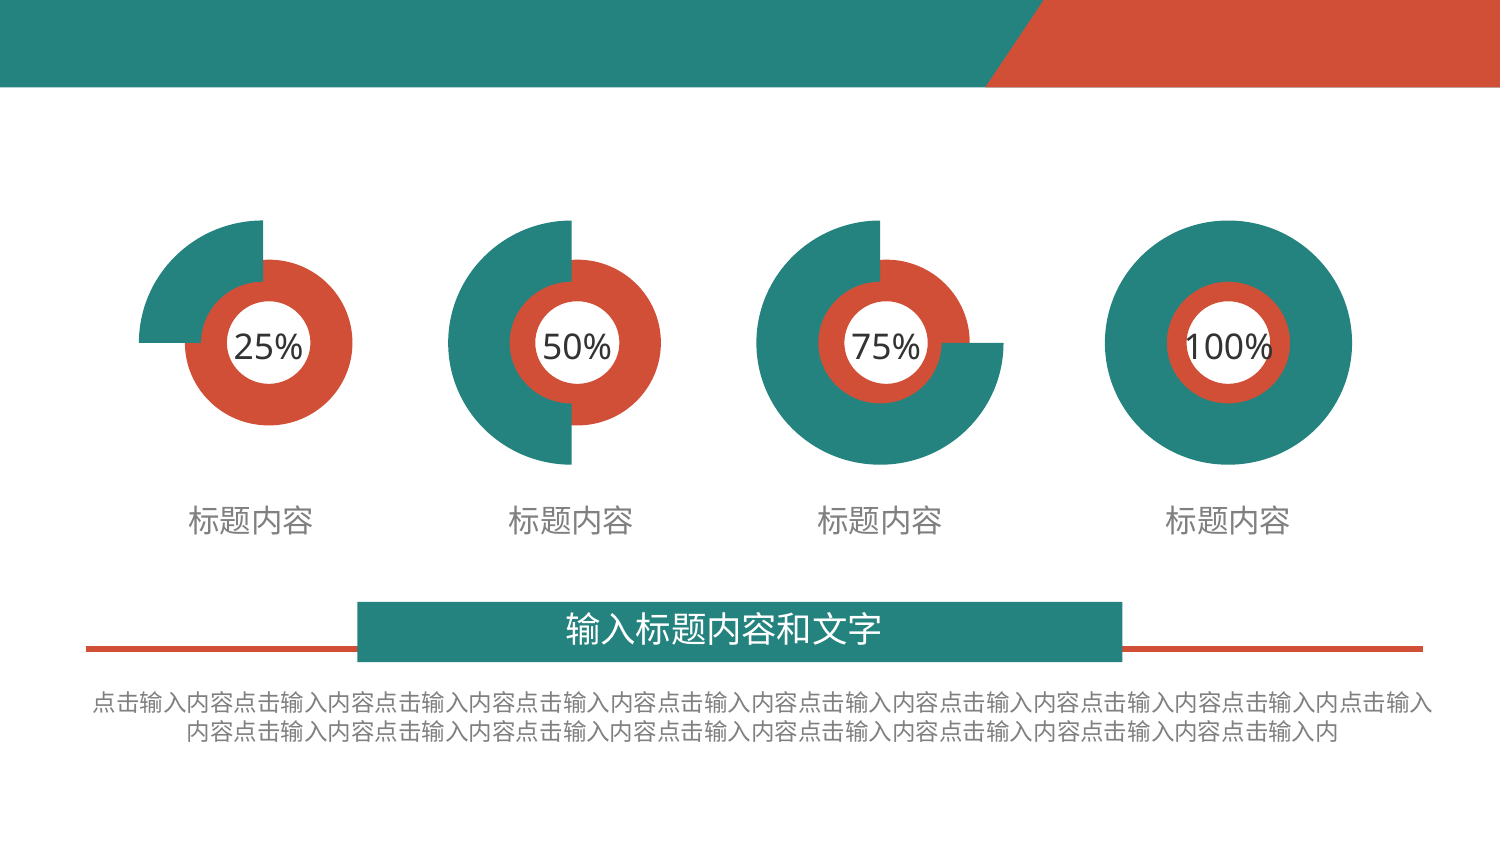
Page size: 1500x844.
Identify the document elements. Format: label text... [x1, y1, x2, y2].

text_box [756, 220, 1004, 465]
text_box 标题内容 [806, 495, 954, 544]
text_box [1104, 220, 1353, 465]
text_box 点击输入内容点击输入内容点击输入内容点击输入内容点击输入内容点击输入内容点击输入内容点击输入内容点击输入内点击输入内容点击输入内容点击输入内容点击输入内容点击输入内容点击输入内容点击输入内容点击输入内容点击输入内 [75, 682, 1450, 751]
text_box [448, 220, 661, 465]
text_box 标题内容 [497, 495, 646, 544]
text_box 标题内容 [1154, 495, 1303, 544]
text_box 标题内容 [177, 495, 326, 544]
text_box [138, 220, 353, 426]
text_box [85, 601, 1423, 663]
